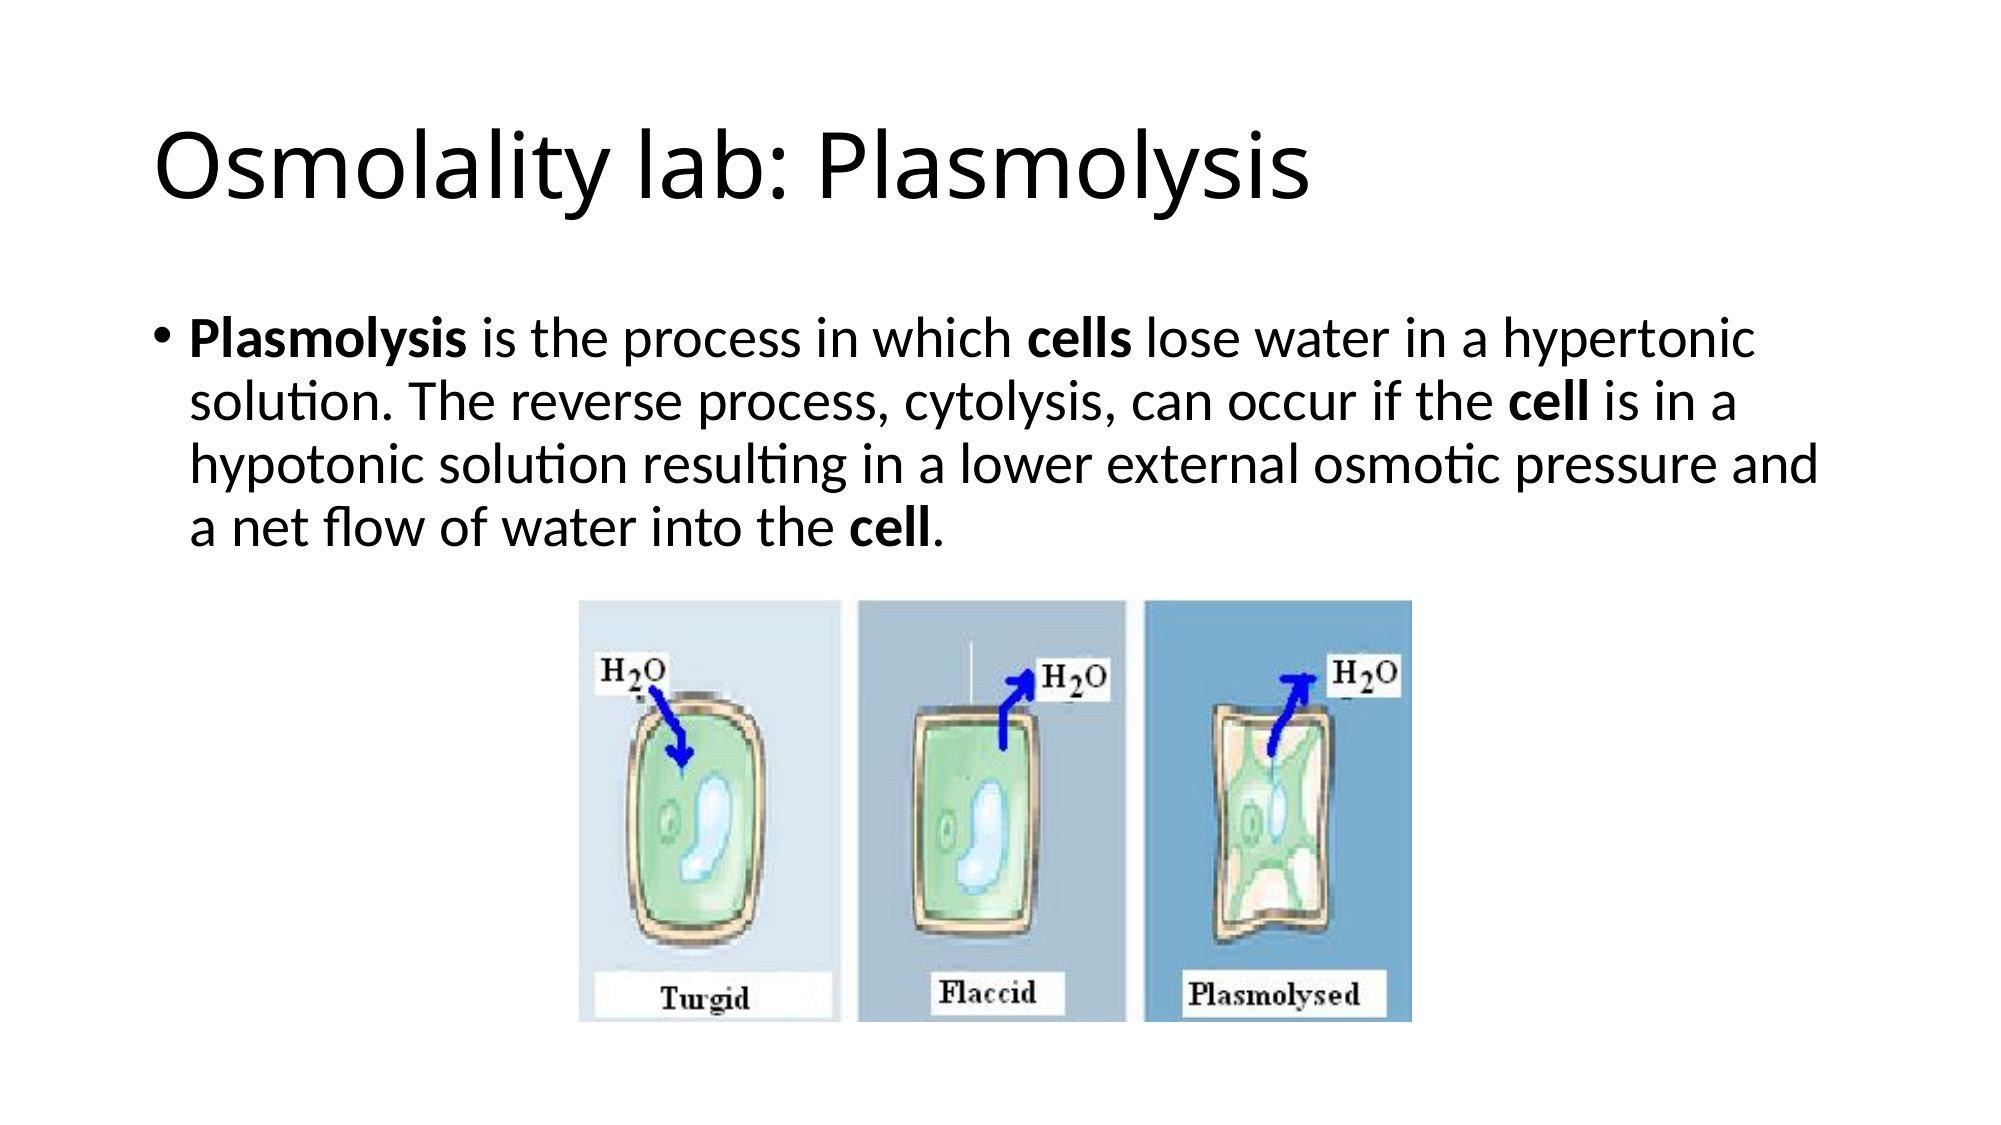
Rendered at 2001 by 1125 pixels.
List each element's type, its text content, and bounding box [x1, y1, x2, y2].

picture [579, 599, 1412, 1022]
title Osmolality lab: Plasmolysis [137, 59, 1863, 278]
list Plasmolysis is the process in which cells lose water in a hypertonic solution. The reverse process, cytolysis, can occur if the cell is in a hypotonic solution resulting in a lower external osmotic pressure and a net flow of water into the cell. [137, 299, 1863, 1014]
